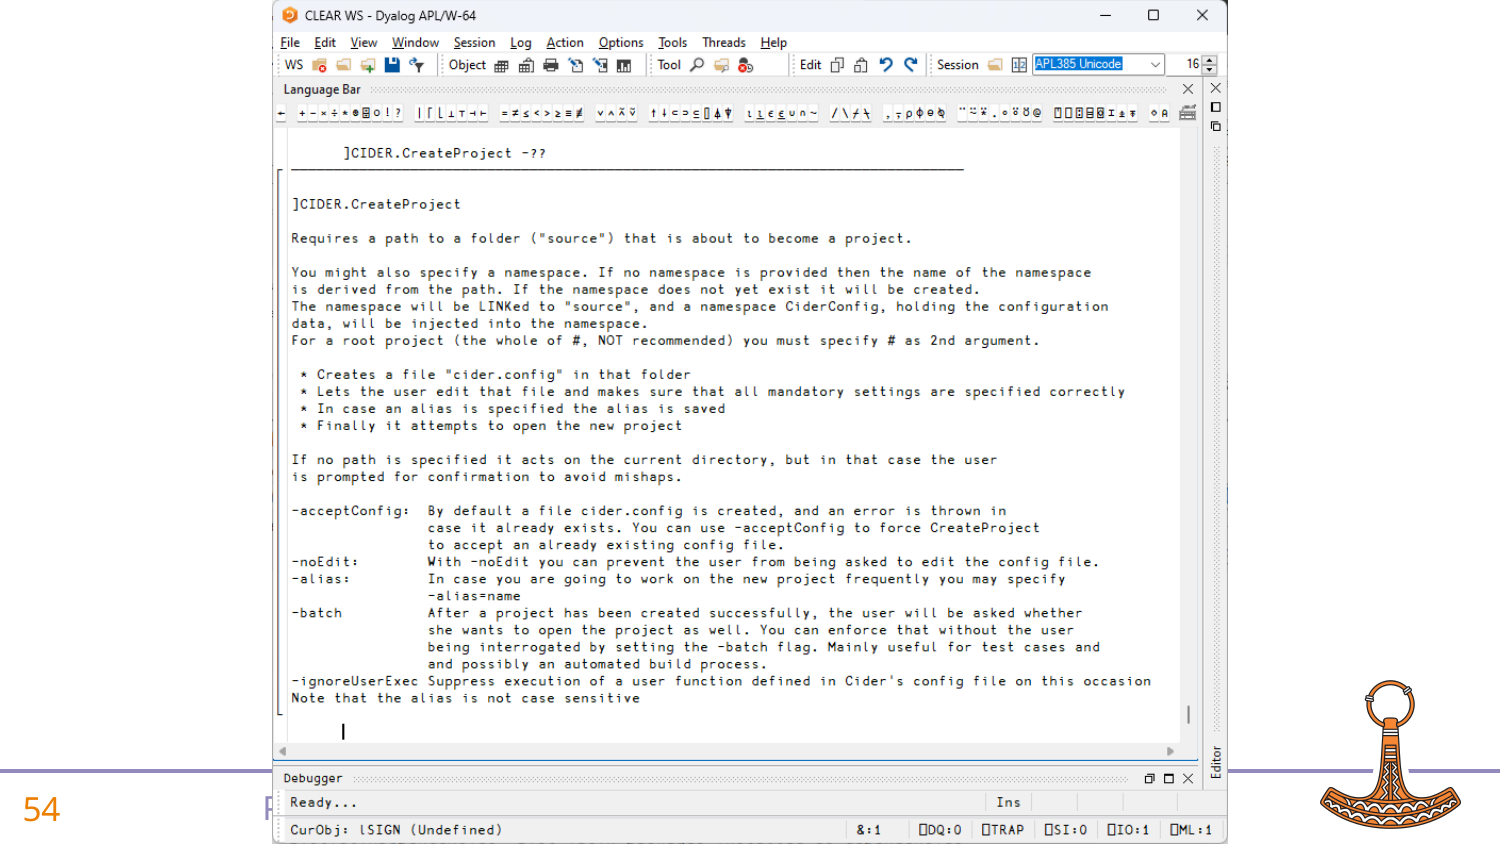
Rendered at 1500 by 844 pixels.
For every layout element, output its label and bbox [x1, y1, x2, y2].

picture [1320, 680, 1461, 829]
picture [272, 0, 1228, 844]
